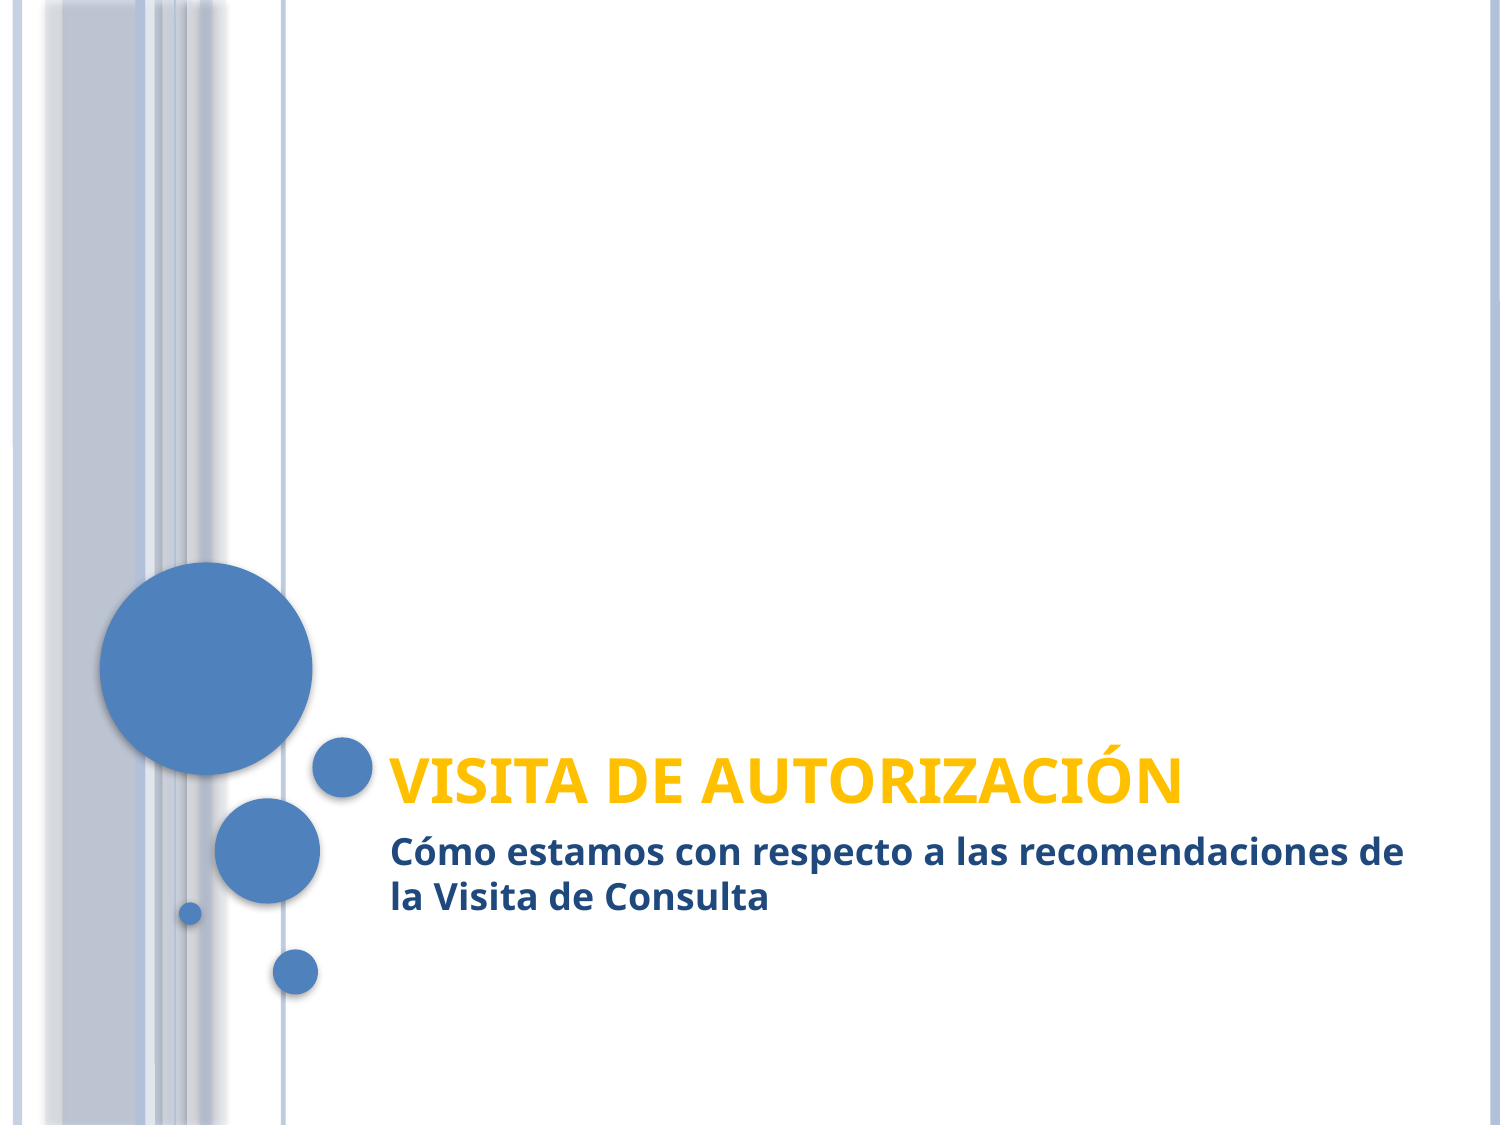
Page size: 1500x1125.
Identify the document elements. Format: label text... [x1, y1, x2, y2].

subtitle Cómo estamos con respecto a las recomendaciones de la Visita de Consulta [375, 820, 1425, 1046]
title Visita de Autorización [375, 512, 1388, 820]
